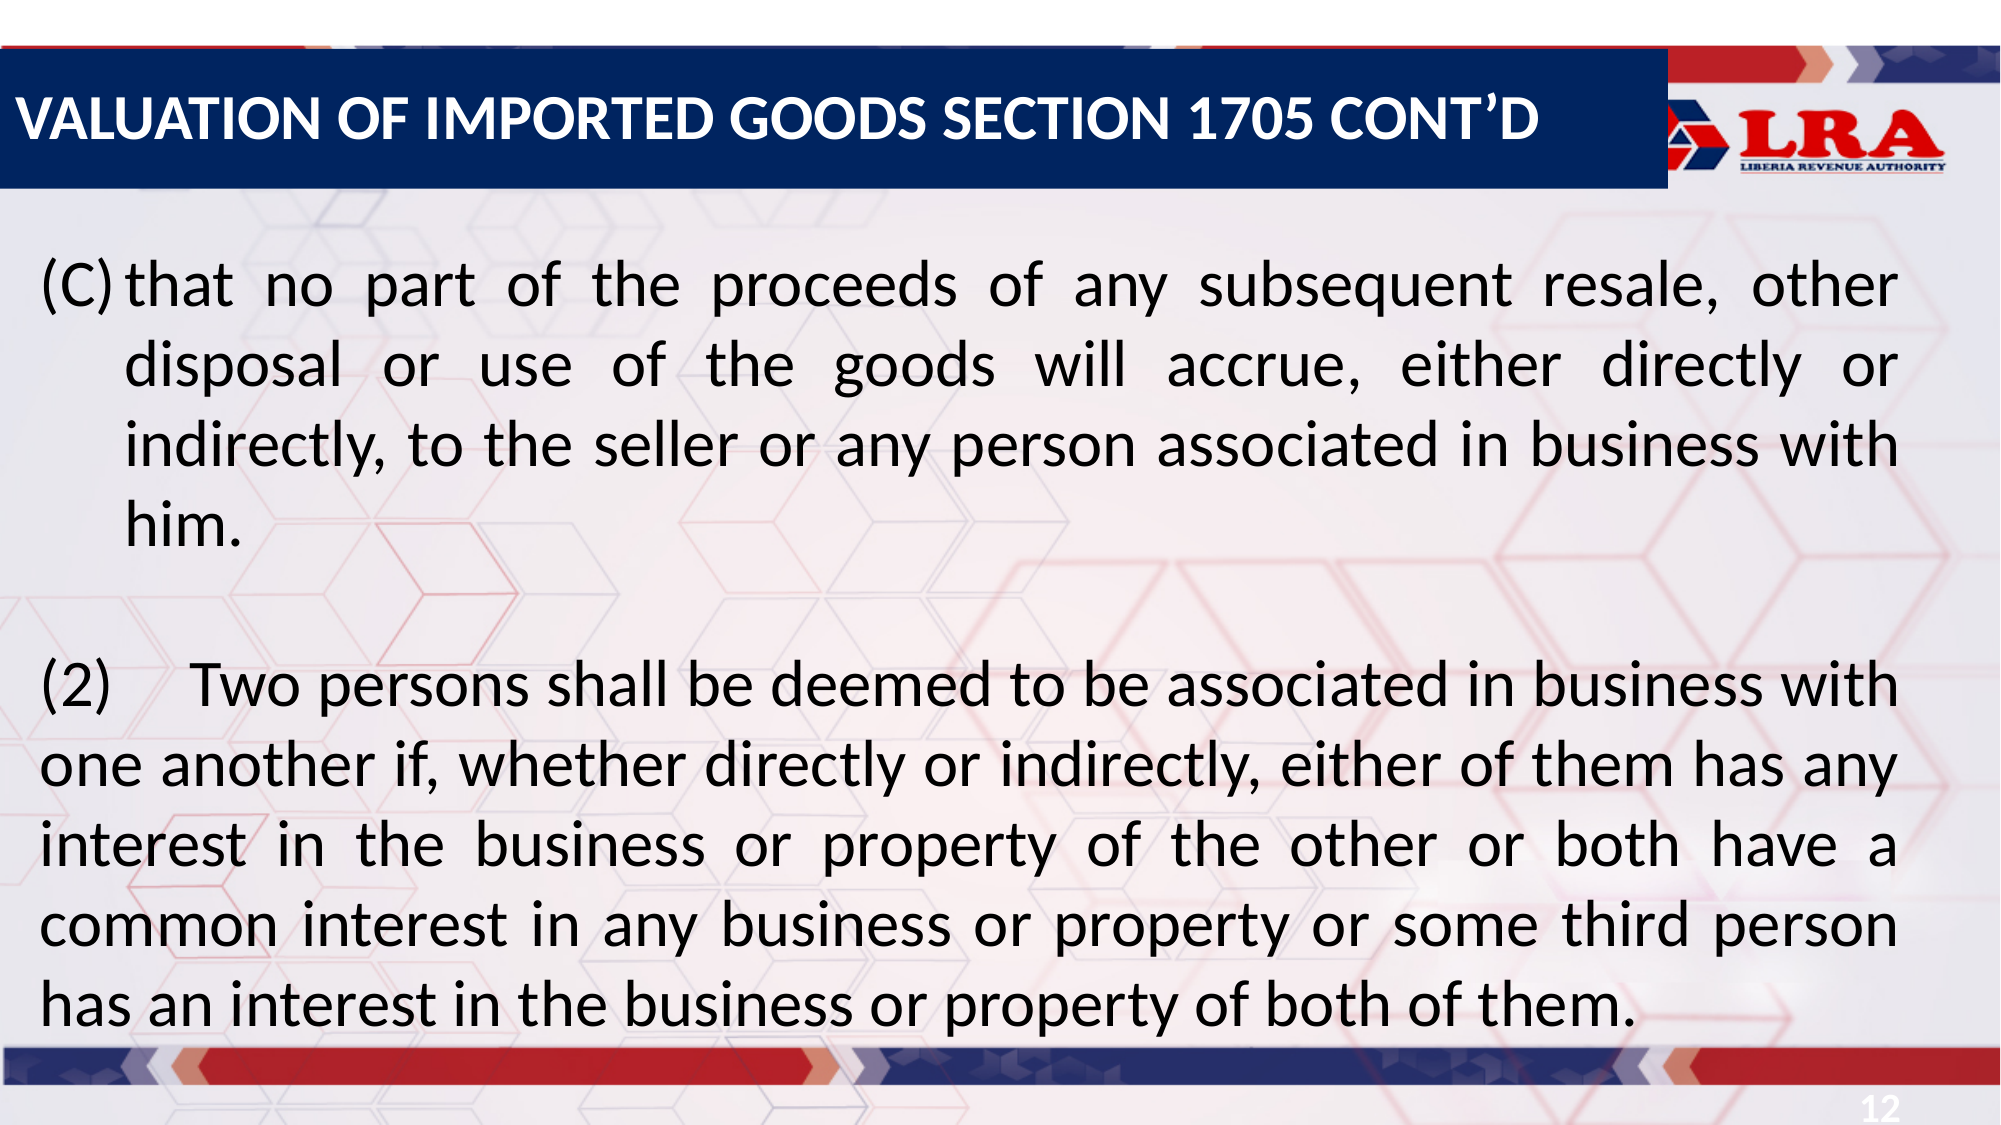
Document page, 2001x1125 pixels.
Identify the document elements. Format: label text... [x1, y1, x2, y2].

text_box VALUATION OF IMPORTED GOODS SECTION 1705 CONT’D [0, 48, 1668, 189]
picture [0, 0, 2001, 1125]
text_box that no part of the proceeds of any subsequent resale, other disposal or use of the goods will accrue, either directly or indirectly, to the seller or any person associated in business with him. (2) Two persons shall be deemed to be associated in business with one another if, whether directly or indirectly, either of them has any interest in the business or property of the other or both have a common interest in any business or property or some third person has an interest in the business or property of both of them. [25, 232, 1917, 1125]
